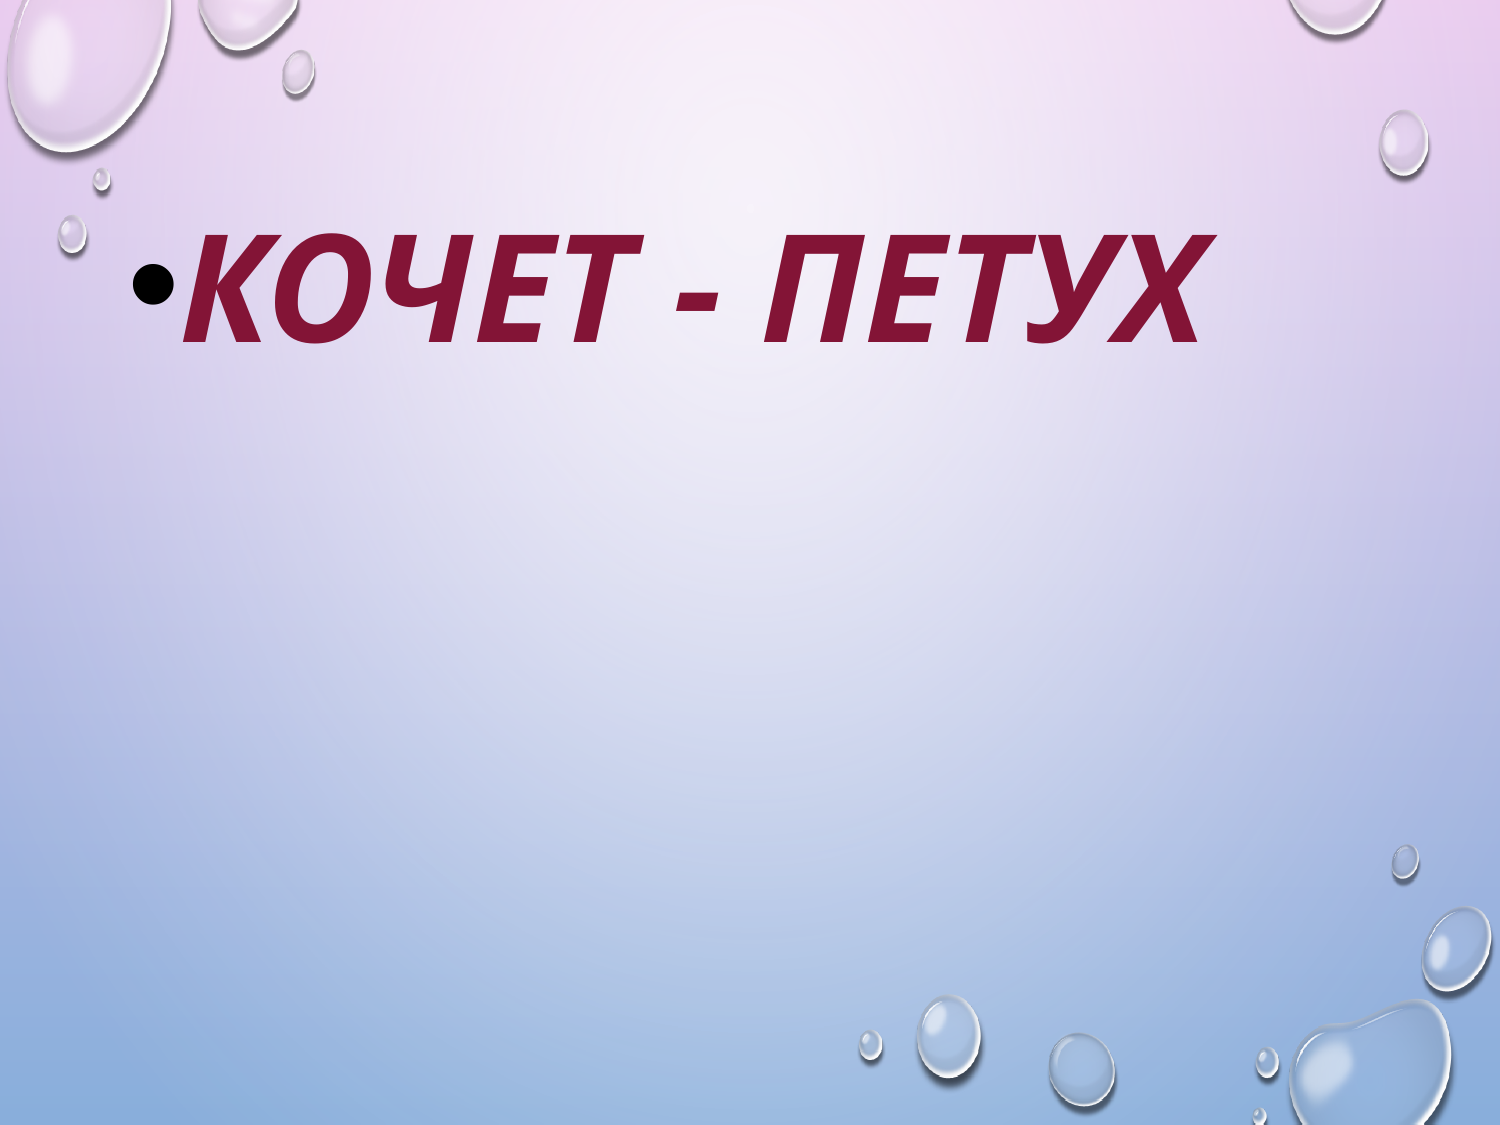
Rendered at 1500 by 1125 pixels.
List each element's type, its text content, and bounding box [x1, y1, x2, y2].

list кочет - петух [112, 149, 1388, 950]
picture [0, 0, 1500, 1125]
